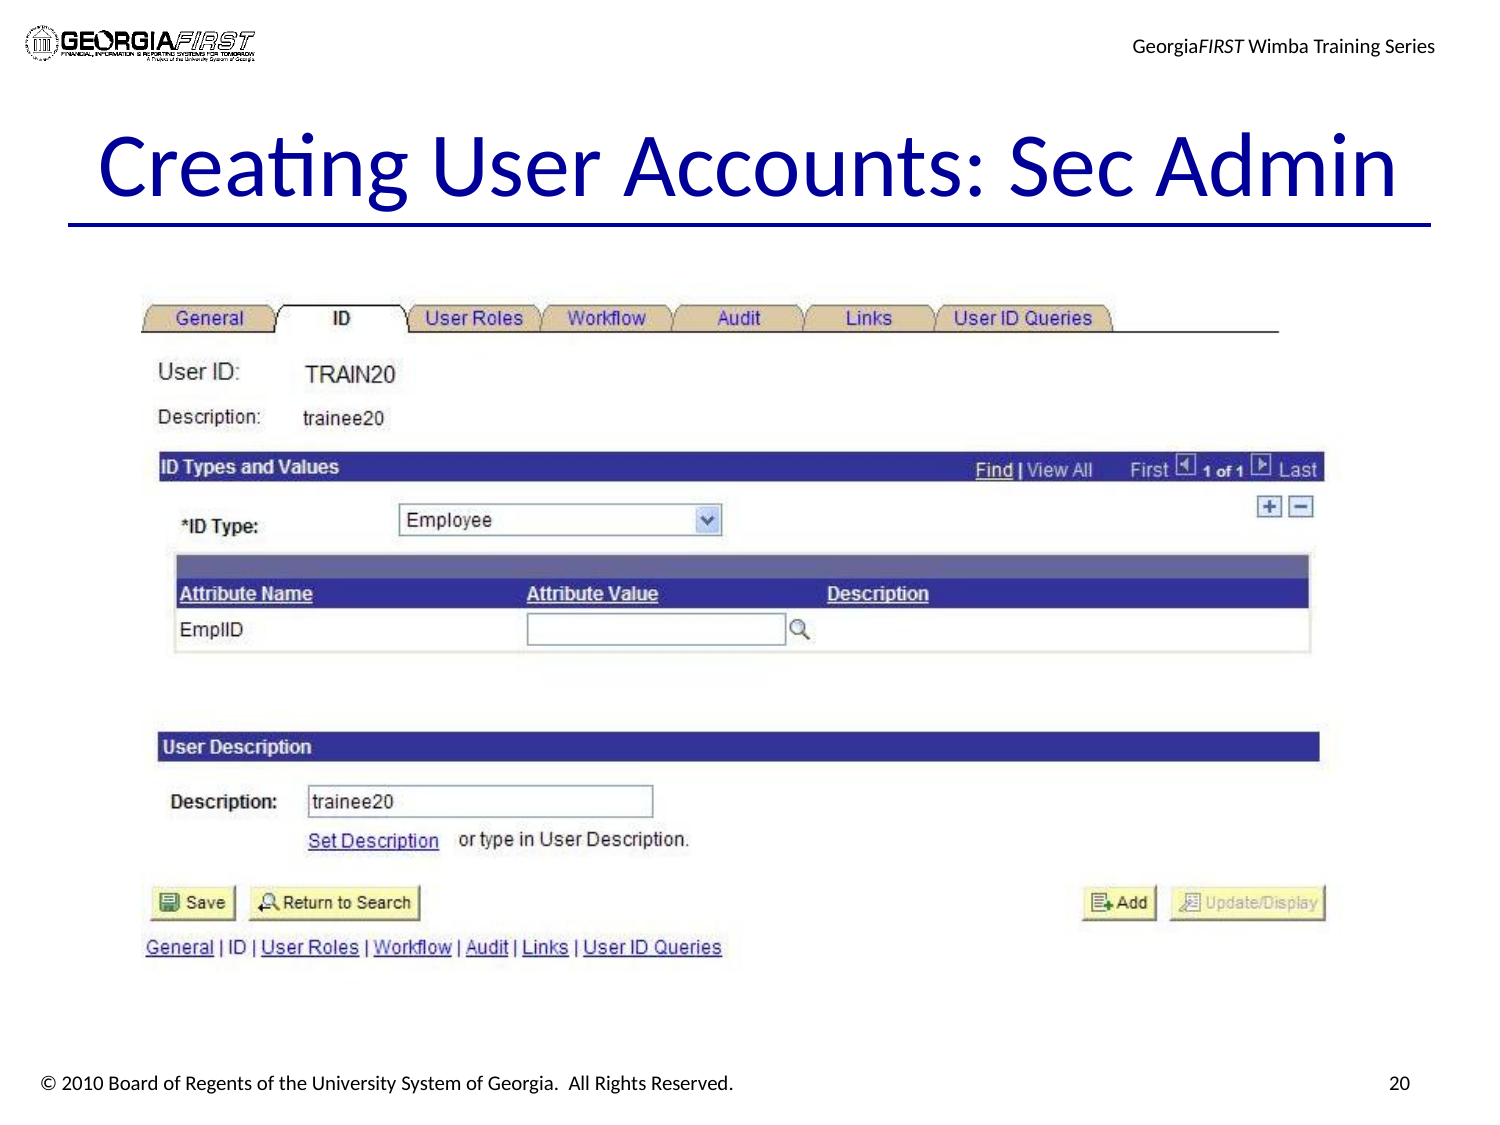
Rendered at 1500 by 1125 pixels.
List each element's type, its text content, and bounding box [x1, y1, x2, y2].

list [141, 283, 1359, 984]
title Creating User Accounts: Sec Admin [75, 87, 1425, 233]
picture [24, 24, 255, 63]
